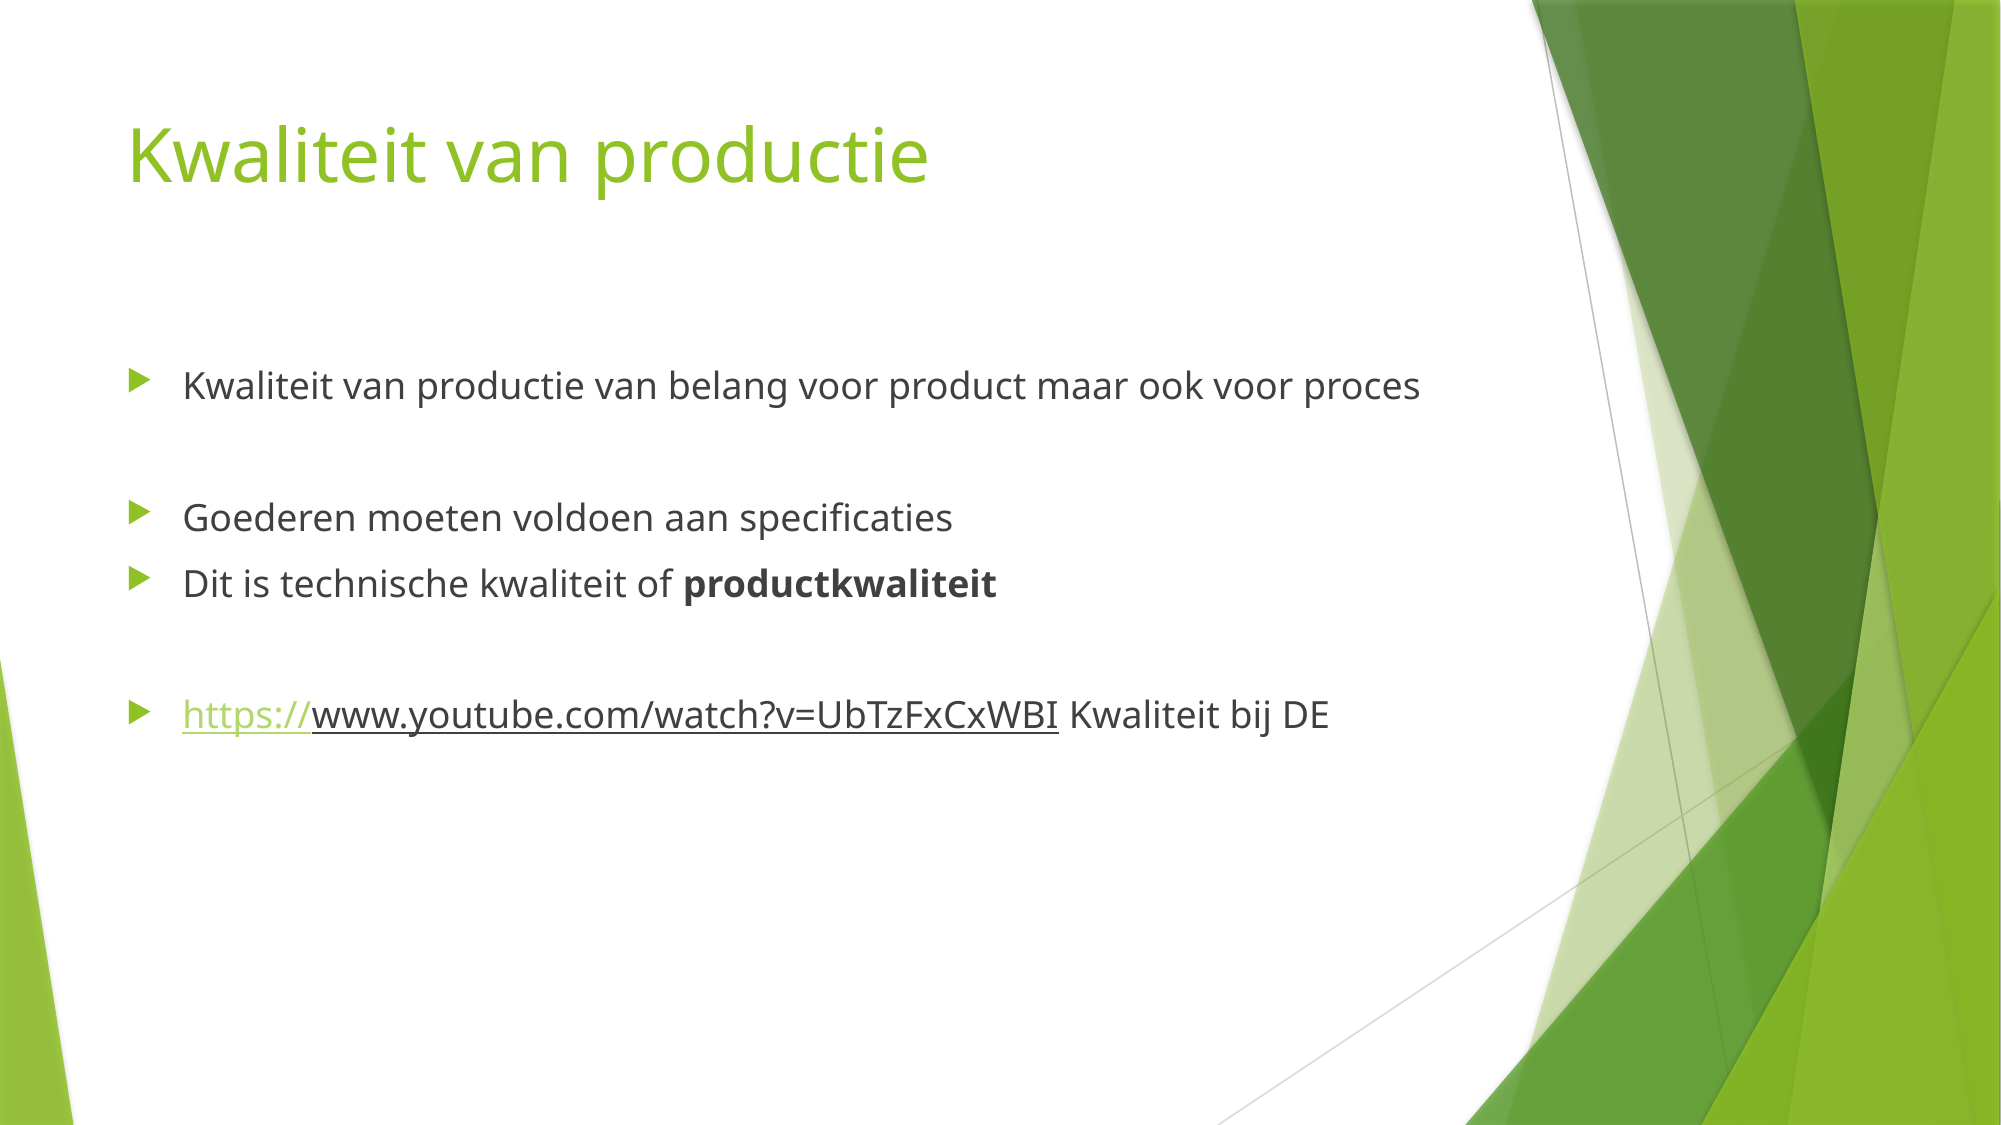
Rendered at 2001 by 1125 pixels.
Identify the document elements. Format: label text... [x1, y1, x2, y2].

list Kwaliteit van productie van belang voor product maar ook voor proces Goederen moeten voldoen aan specificaties Dit is technische kwaliteit of productkwaliteit https://www.youtube.com/watch?v=UbTzFxCxWBI Kwaliteit bij DE [111, 354, 1522, 992]
title Kwaliteit van productie [111, 99, 1522, 317]
